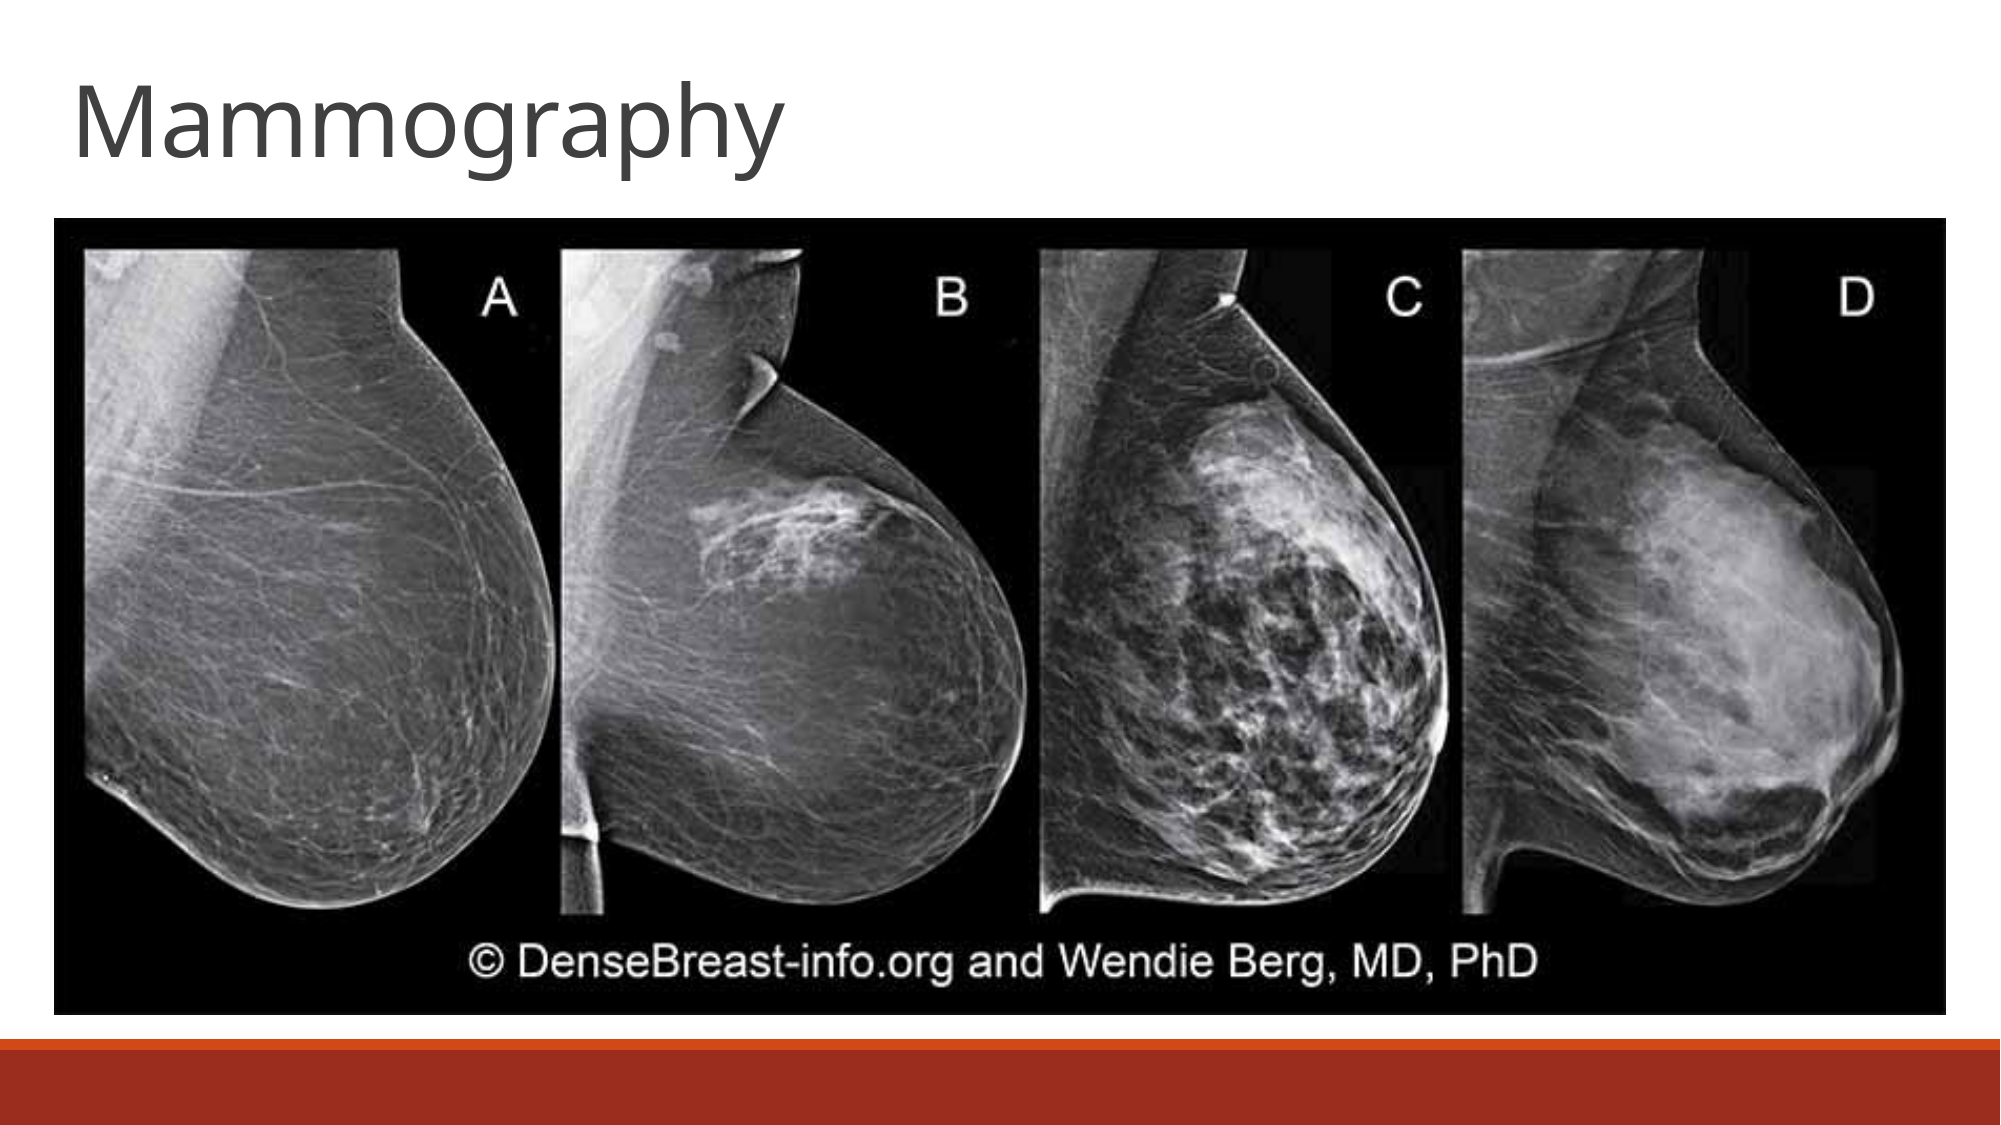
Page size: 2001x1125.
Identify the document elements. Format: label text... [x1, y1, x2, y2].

title Mammography [55, 45, 1706, 186]
picture [53, 217, 1947, 1016]
